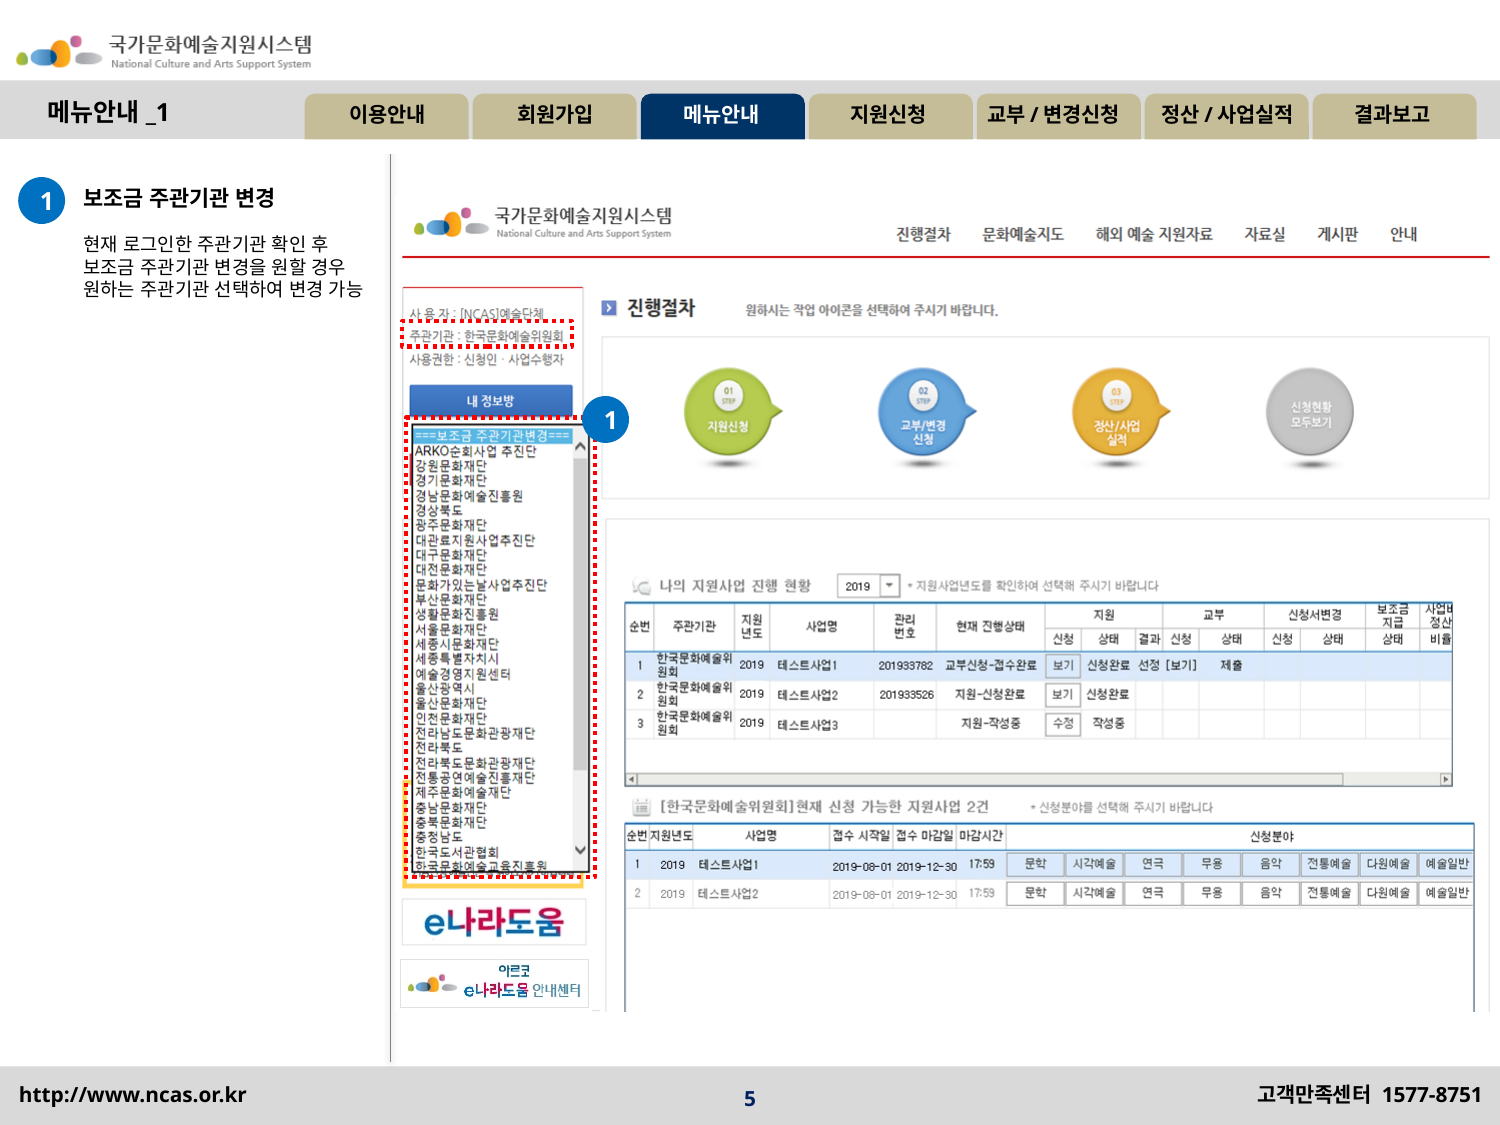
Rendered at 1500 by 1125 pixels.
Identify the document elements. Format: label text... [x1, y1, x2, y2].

text_box 1 [16, 174, 68, 227]
picture [395, 195, 1498, 1012]
picture [6, 24, 324, 77]
text_box 메뉴안내_1 [33, 89, 186, 135]
text_box 보조금 주관기관 변경 현재 로그인한 주관기관 확인 후 보조금 주관기관 변경을 원할 경우 원하는 주관기관 선택하여 변경 가능 [68, 177, 379, 308]
